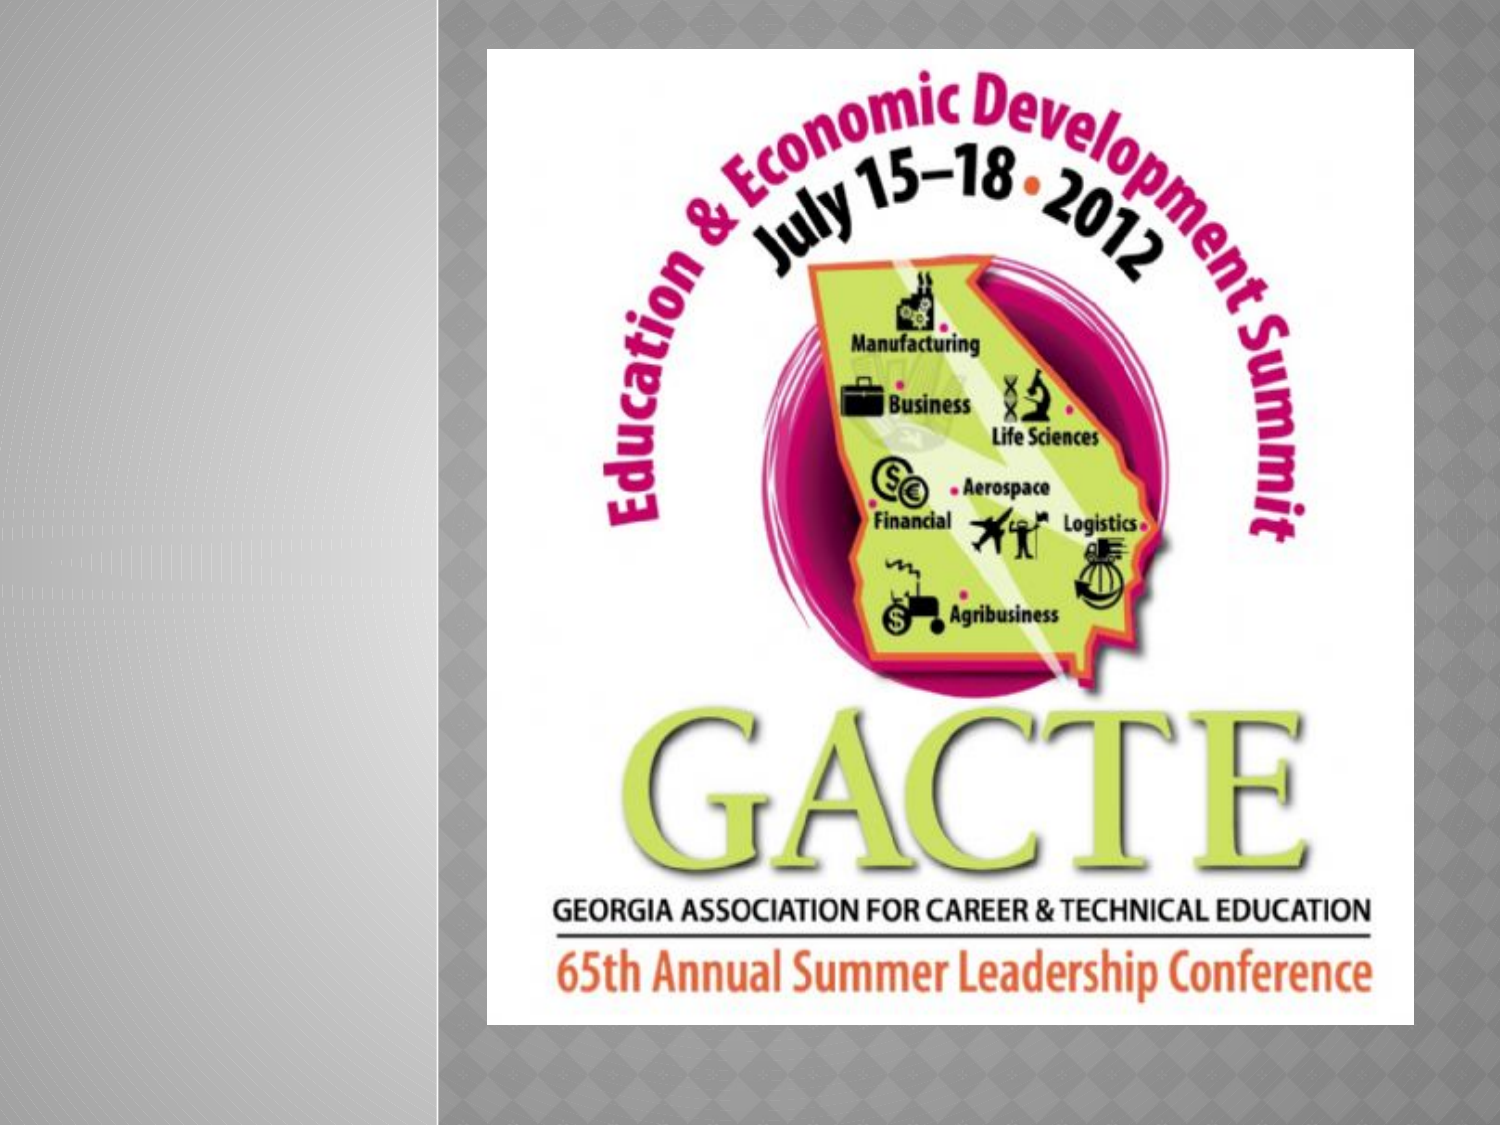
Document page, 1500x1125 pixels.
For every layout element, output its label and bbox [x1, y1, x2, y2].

picture [486, 49, 1414, 1026]
